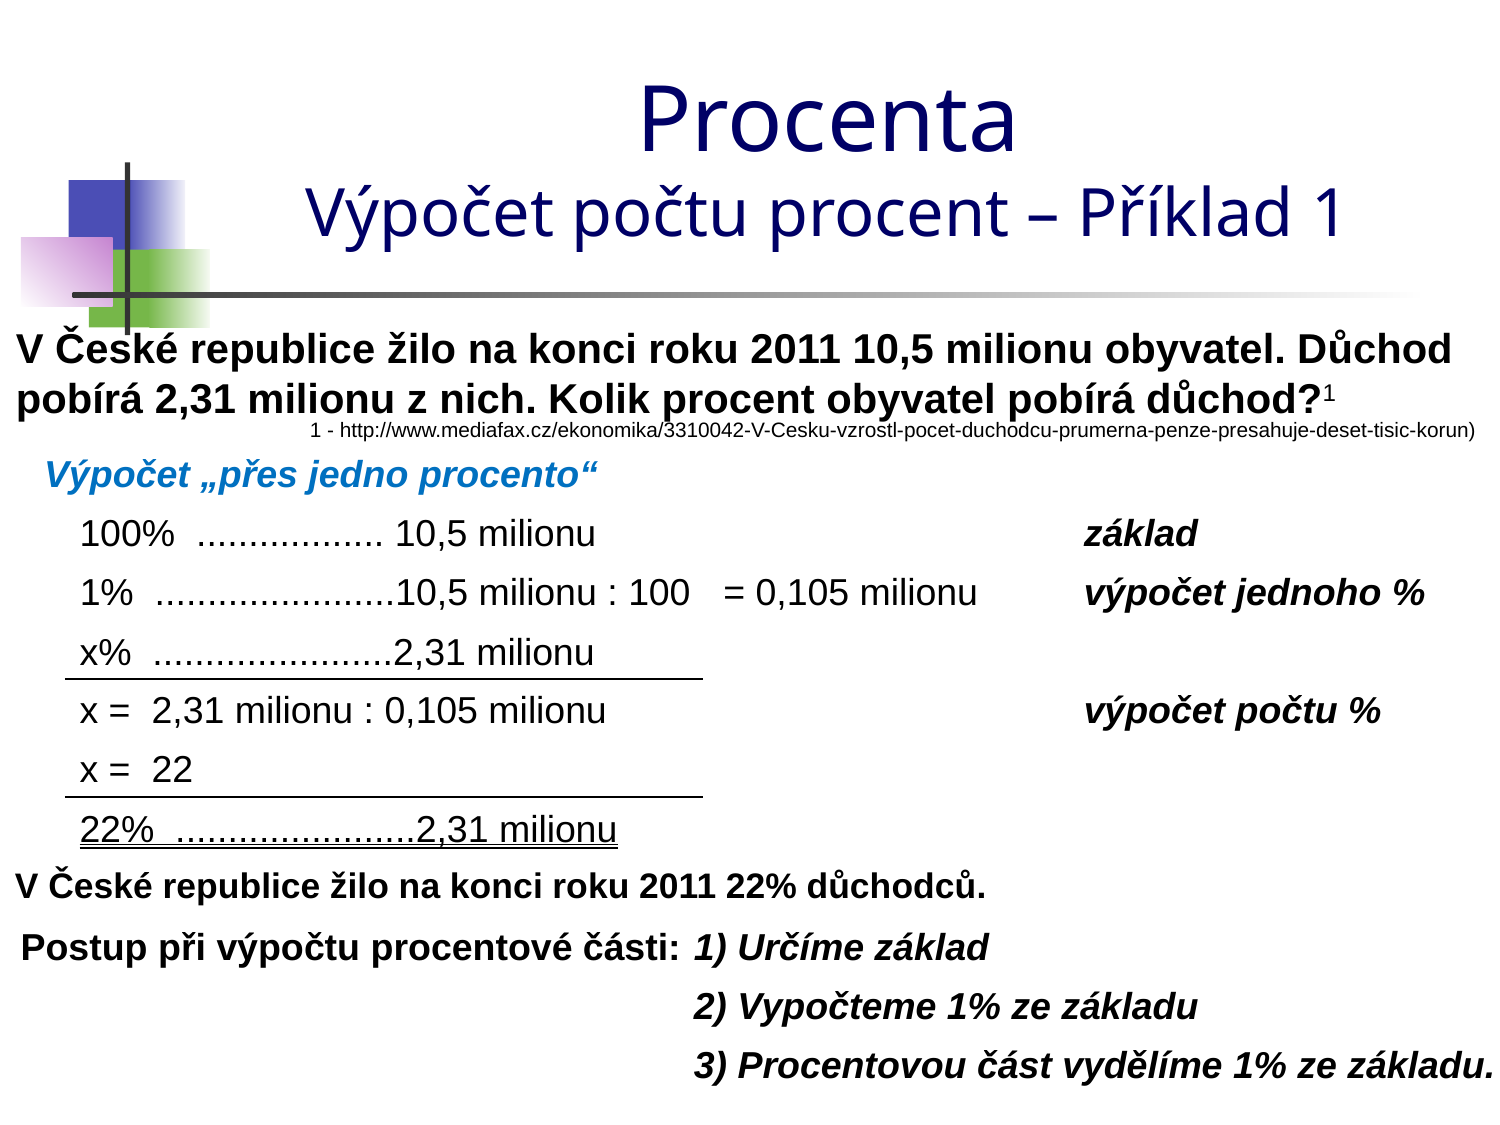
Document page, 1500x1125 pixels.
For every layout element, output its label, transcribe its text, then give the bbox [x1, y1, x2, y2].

text_box výpočet počtu % [1068, 679, 1471, 739]
text_box x = 2,31 milionu : 0,105 milionu [64, 679, 721, 738]
text_box 3) Procentovou část vydělíme 1% ze základu. [679, 1033, 1500, 1094]
text_box V České republice žilo na konci roku 2011 10,5 milionu obyvatel. Důchod pobírá 2,31 milionu z nich. Kolik procent obyvatel pobírá důchod?1 [1, 314, 1500, 430]
text_box Výpočet „přes jedno procento“ [29, 442, 892, 503]
text_box základ [1068, 501, 1217, 560]
title Procenta Výpočet počtu procent – Příklad 1 [188, 34, 1468, 276]
text_box 100% .................. 10,5 milionu [64, 501, 998, 560]
text_box x% .......................2,31 milionu [64, 620, 771, 680]
text_box 1% .......................10,5 milionu : 100 [64, 560, 708, 620]
text_box x = 22 [64, 738, 721, 798]
text_box 1) Určíme základ [679, 915, 1389, 974]
text_box Postup při výpočtu procentové části: [5, 915, 679, 976]
text_box výpočet jednoho % [1068, 560, 1471, 621]
text_box 22% .......................2,31 milionu [64, 804, 703, 857]
text_box 2) Vypočteme 1% ze základu [679, 974, 1389, 1033]
text_box = 0,105 milionu [708, 560, 1034, 621]
text_box 1 - http://www.mediafax.cz/ekonomika/3310042-V-Cesku-vzrostl-pocet-duchodcu-prumerna-penze-presahuje-deset-tisic-korun) [295, 408, 1500, 449]
text_box V České republice žilo na konci roku 2011 22% důchodců. [0, 856, 1500, 914]
